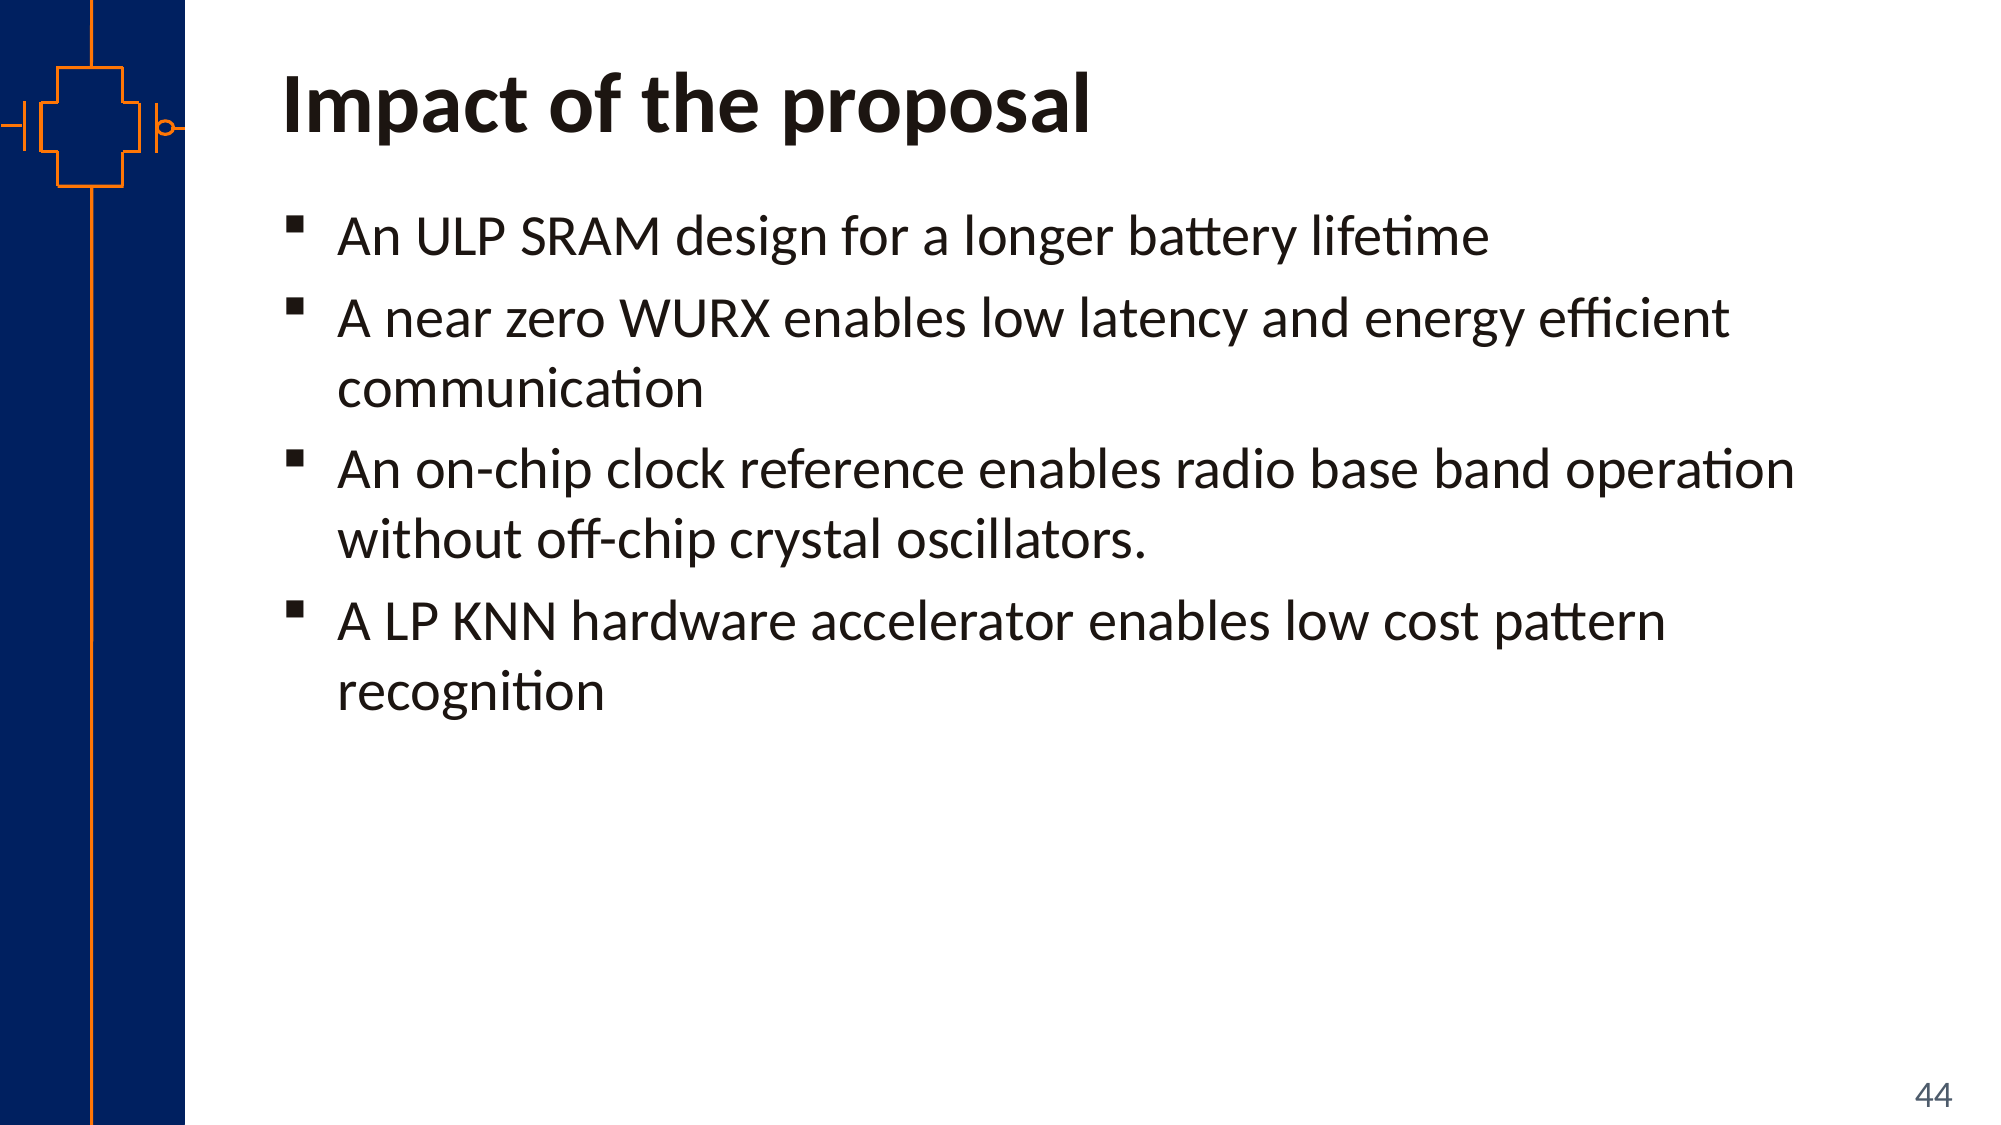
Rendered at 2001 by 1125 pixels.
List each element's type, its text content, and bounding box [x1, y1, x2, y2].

slide_number 44 [1899, 1062, 1984, 1123]
list An ULP SRAM design for a longer battery lifetime A near zero WURX enables low latency and energy efficient communication An on-chip clock reference enables radio base band operation without off-chip crystal oscillators. A LP KNN hardware accelerator enables low cost pattern recognition [266, 189, 1900, 1049]
title Impact of the proposal [266, 37, 1850, 157]
